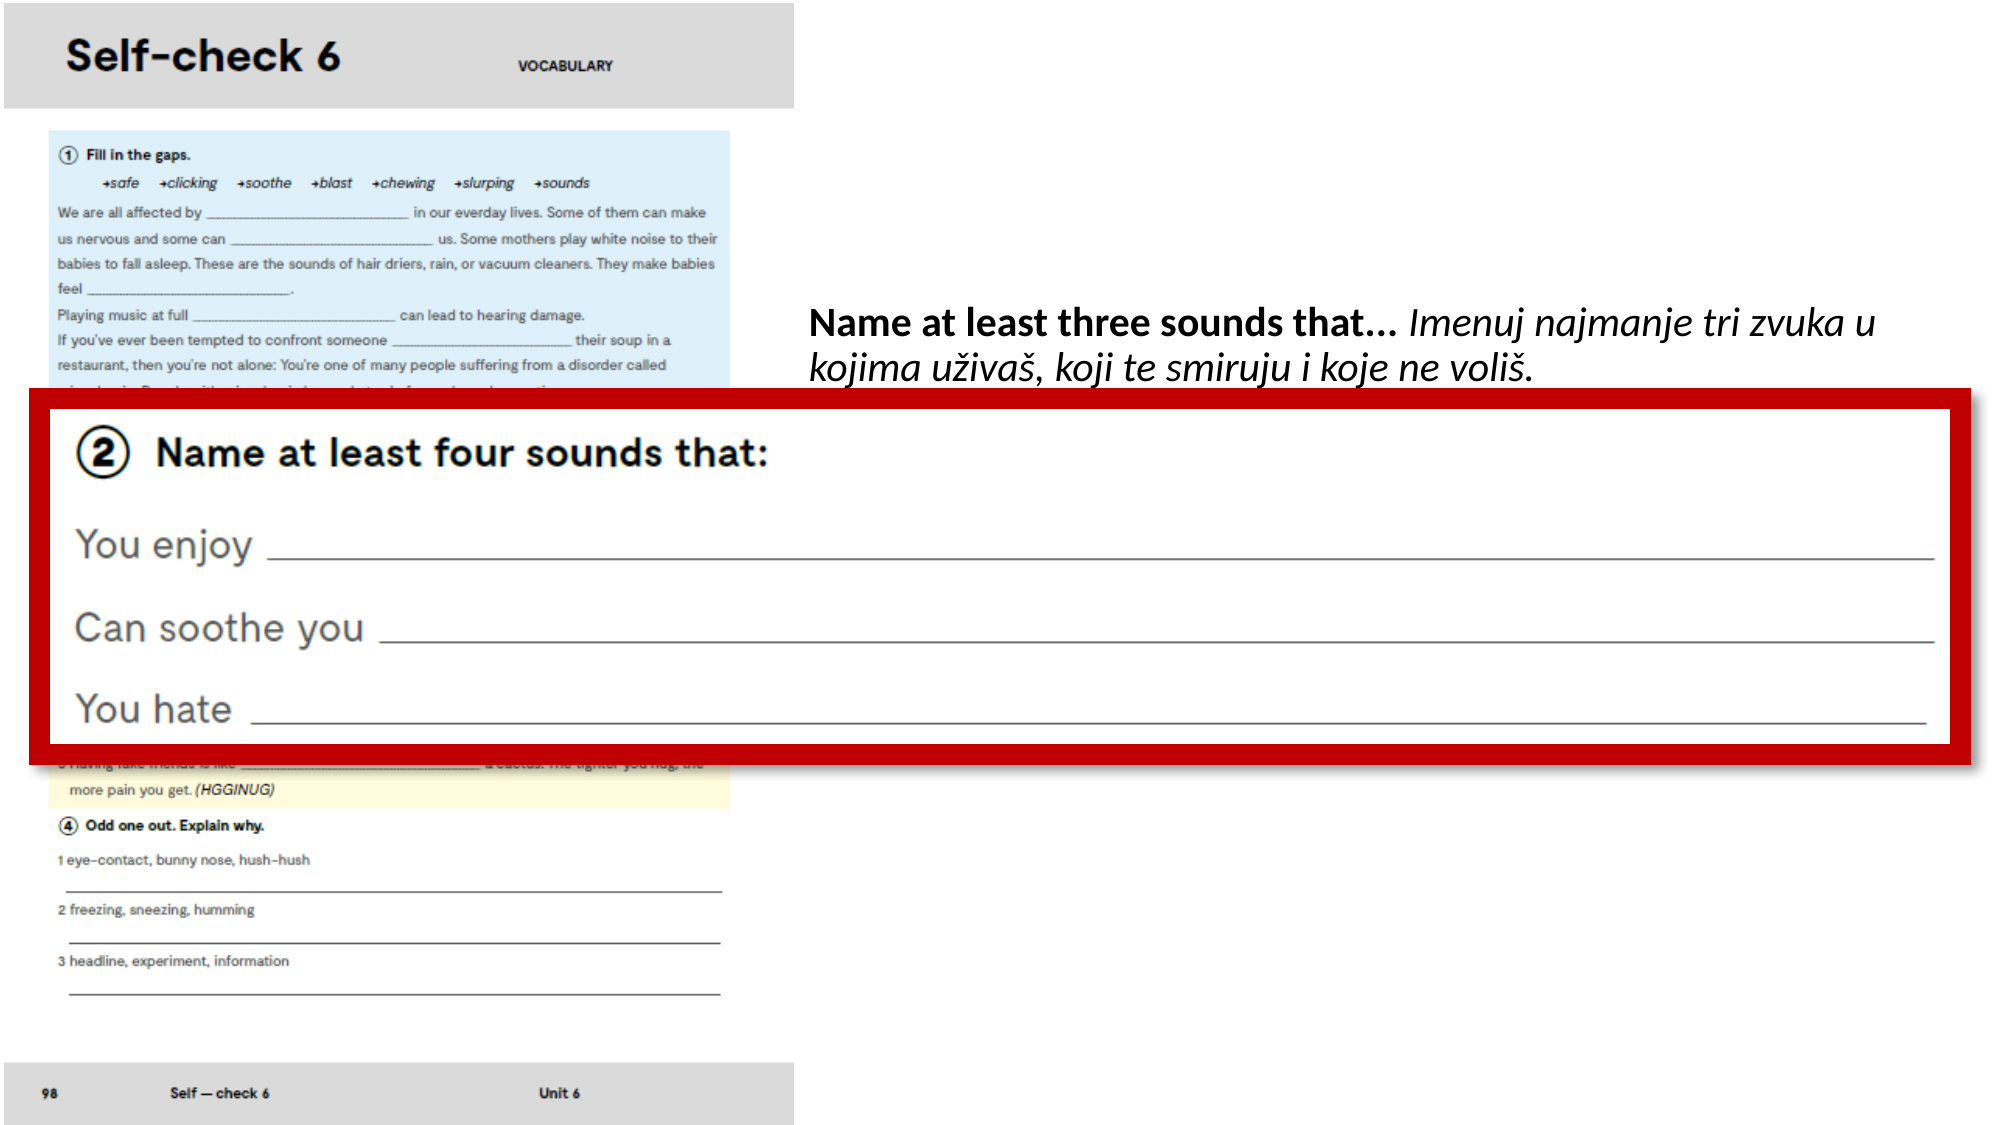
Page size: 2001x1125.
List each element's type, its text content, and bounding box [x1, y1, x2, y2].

picture [4, 3, 1951, 1125]
text_box Name at least three sounds that... Imenuj najmanje tri zvuka u kojima uživaš, koji te smiruju i koje ne voliš. [794, 292, 1938, 388]
